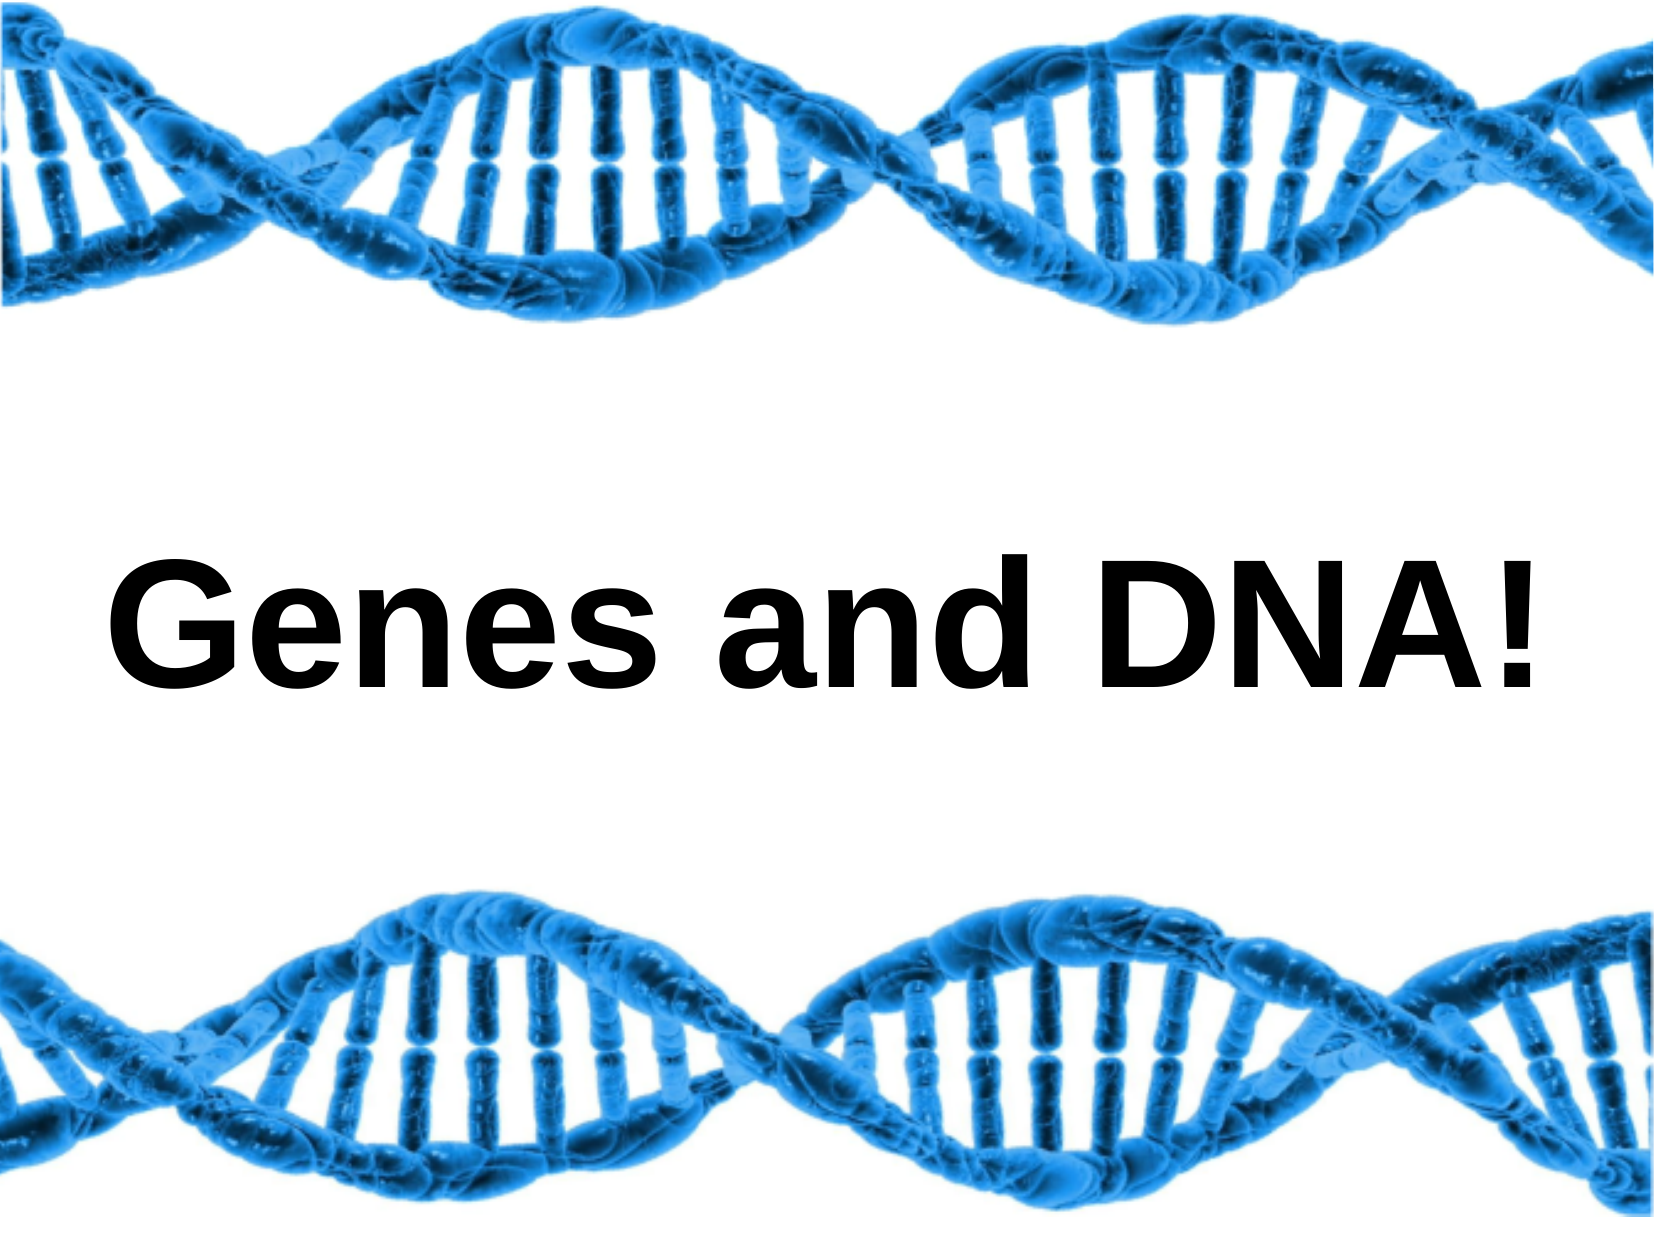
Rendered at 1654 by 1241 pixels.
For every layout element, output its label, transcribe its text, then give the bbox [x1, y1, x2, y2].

text_box Genes and DNA! [82, 510, 1571, 718]
picture [0, 850, 1654, 1217]
picture [1, 0, 1653, 368]
